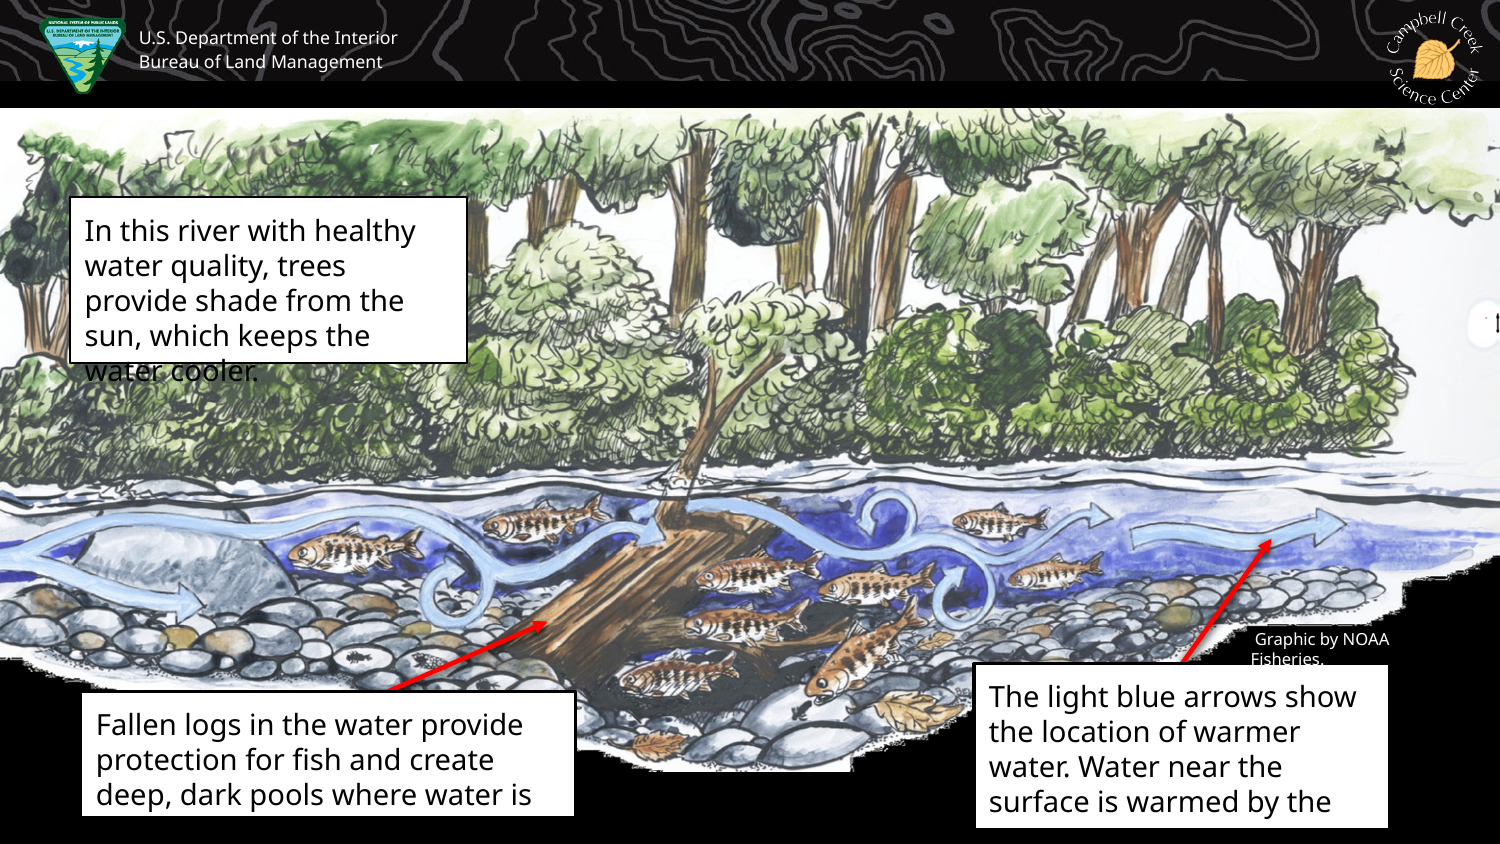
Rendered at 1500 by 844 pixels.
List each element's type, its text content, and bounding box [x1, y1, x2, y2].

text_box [1181, 538, 1272, 665]
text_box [0, 0, 1500, 105]
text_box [320, 621, 548, 722]
picture [0, 108, 1500, 772]
text_box The light blue arrows show the location of warmer water. Water near the surface is warmed by the sun. [973, 779, 1390, 830]
text_box Fallen logs in the water provide protection for fish and create deep, dark pools where water is colder. [80, 779, 576, 818]
